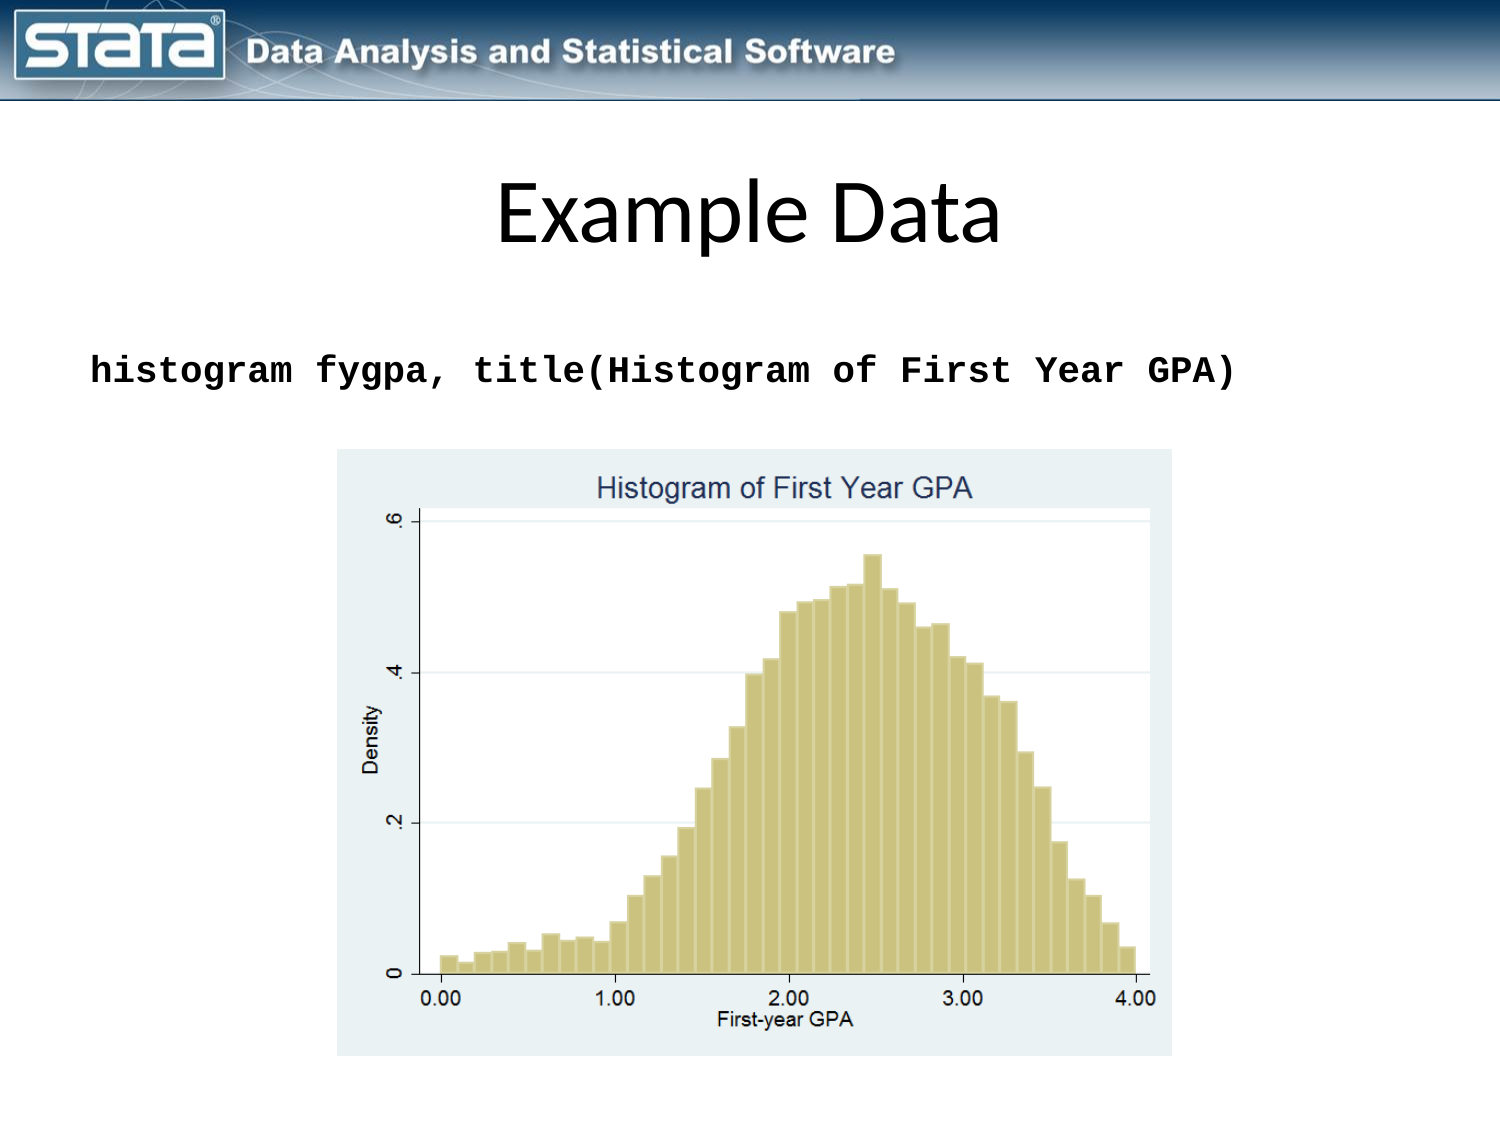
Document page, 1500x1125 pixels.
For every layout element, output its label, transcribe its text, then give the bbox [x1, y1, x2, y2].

picture [337, 449, 1172, 1056]
title Example Data [75, 125, 1425, 288]
picture [0, 0, 1500, 101]
list histogram fygpa, title(Histogram of First Year GPA) [75, 337, 1425, 413]
